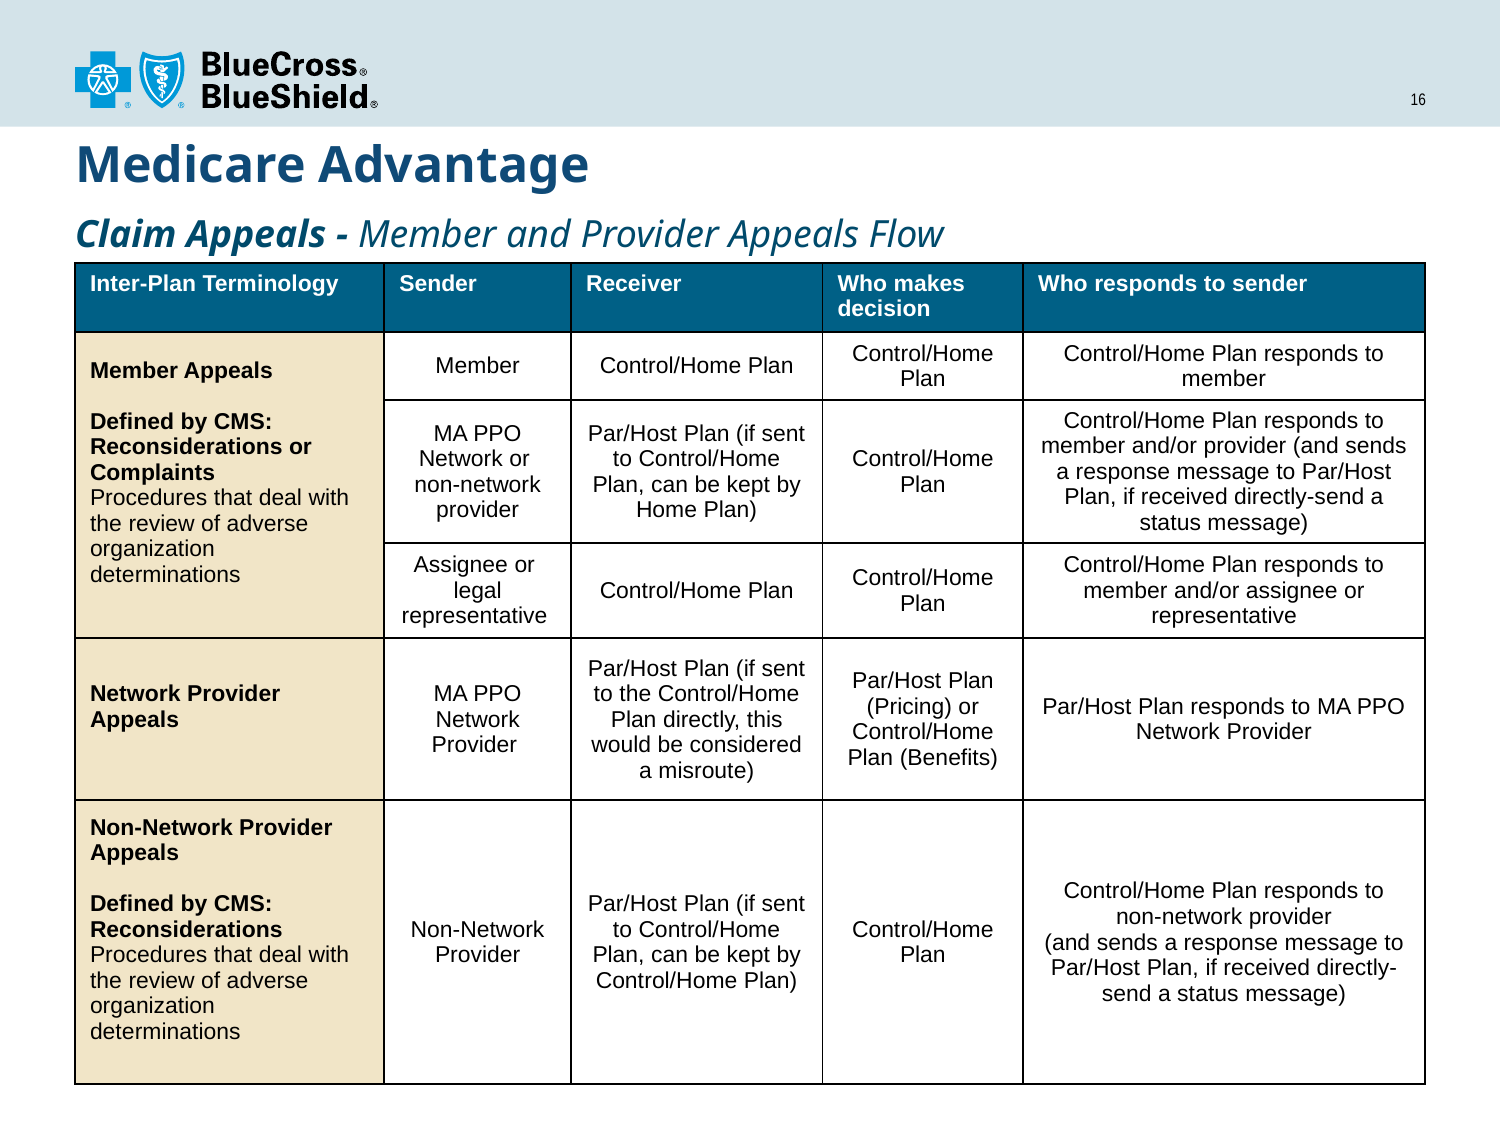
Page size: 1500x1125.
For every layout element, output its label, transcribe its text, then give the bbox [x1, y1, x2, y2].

table_cell Par/Host Plan (Pricing) or Control/Home Plan (Benefits) [823, 639, 1022, 799]
table_cell Control/Home Plan responds to member and/or provider (and sends a response message to Par/Host Plan, if received directly-send a status message) [1024, 401, 1424, 542]
table_cell Control/Home Plan [572, 544, 822, 637]
table_cell Member Appeals Defined by CMS: Reconsiderations or Complaints Procedures that deal with the review of adverse organization determinations [76, 333, 383, 637]
table_cell Network Provider Appeals [76, 639, 383, 799]
table_cell Control/Home Plan [823, 401, 1022, 542]
picture [178, 101, 185, 109]
table_cell Member [385, 333, 570, 399]
table_header Who makes decision [823, 264, 1022, 331]
table_cell Par/Host Plan (if sent to the Control/Home Plan directly, this would be considered a misroute) [572, 639, 822, 799]
table_cell Par/Host Plan (if sent to Control/Home Plan, can be kept by Home Plan) [572, 401, 822, 542]
table_header Receiver [572, 264, 822, 331]
picture [124, 101, 131, 109]
table_cell Non-Network Provider Appeals Defined by CMS: Reconsiderations Procedures that deal with the review of adverse organization determinations [76, 801, 383, 1083]
table_cell Par/Host Plan responds to MA PPO Network Provider [1024, 639, 1424, 799]
title Medicare Advantage Claim Appeals - Member and Provider Appeals Flow [75, 130, 1425, 242]
table_cell Assignee or legal representative [385, 544, 570, 637]
table_cell Control/Home Plan responds to non-network provider (and sends a response message to Par/Host Plan, if received directly-send a status message) [1024, 801, 1424, 1083]
table_cell Par/Host Plan (if sent to Control/Home Plan, can be kept by Control/Home Plan) [572, 801, 822, 1083]
table_cell Control/Home Plan responds to member and/or assignee or representative [1024, 544, 1424, 637]
table_header Sender [385, 264, 570, 331]
table_cell Non-Network Provider [385, 801, 570, 1083]
table_header Who responds to sender [1024, 264, 1424, 331]
table_cell Control/Home Plan [823, 544, 1022, 637]
table_cell MA PPO Network or non-network provider [385, 401, 570, 542]
table_cell Control/Home Plan [572, 333, 822, 399]
table_cell Control/Home Plan [823, 333, 1022, 399]
table_cell Control/Home Plan responds to member [1024, 333, 1424, 399]
list An overview of Plan responsibilities related to the claim appeal flow. [75, 261, 1500, 309]
table_header Inter-Plan Terminology [76, 264, 383, 331]
table_cell MA PPO Network Provider [385, 639, 570, 799]
table_cell Control/Home Plan [823, 801, 1022, 1083]
